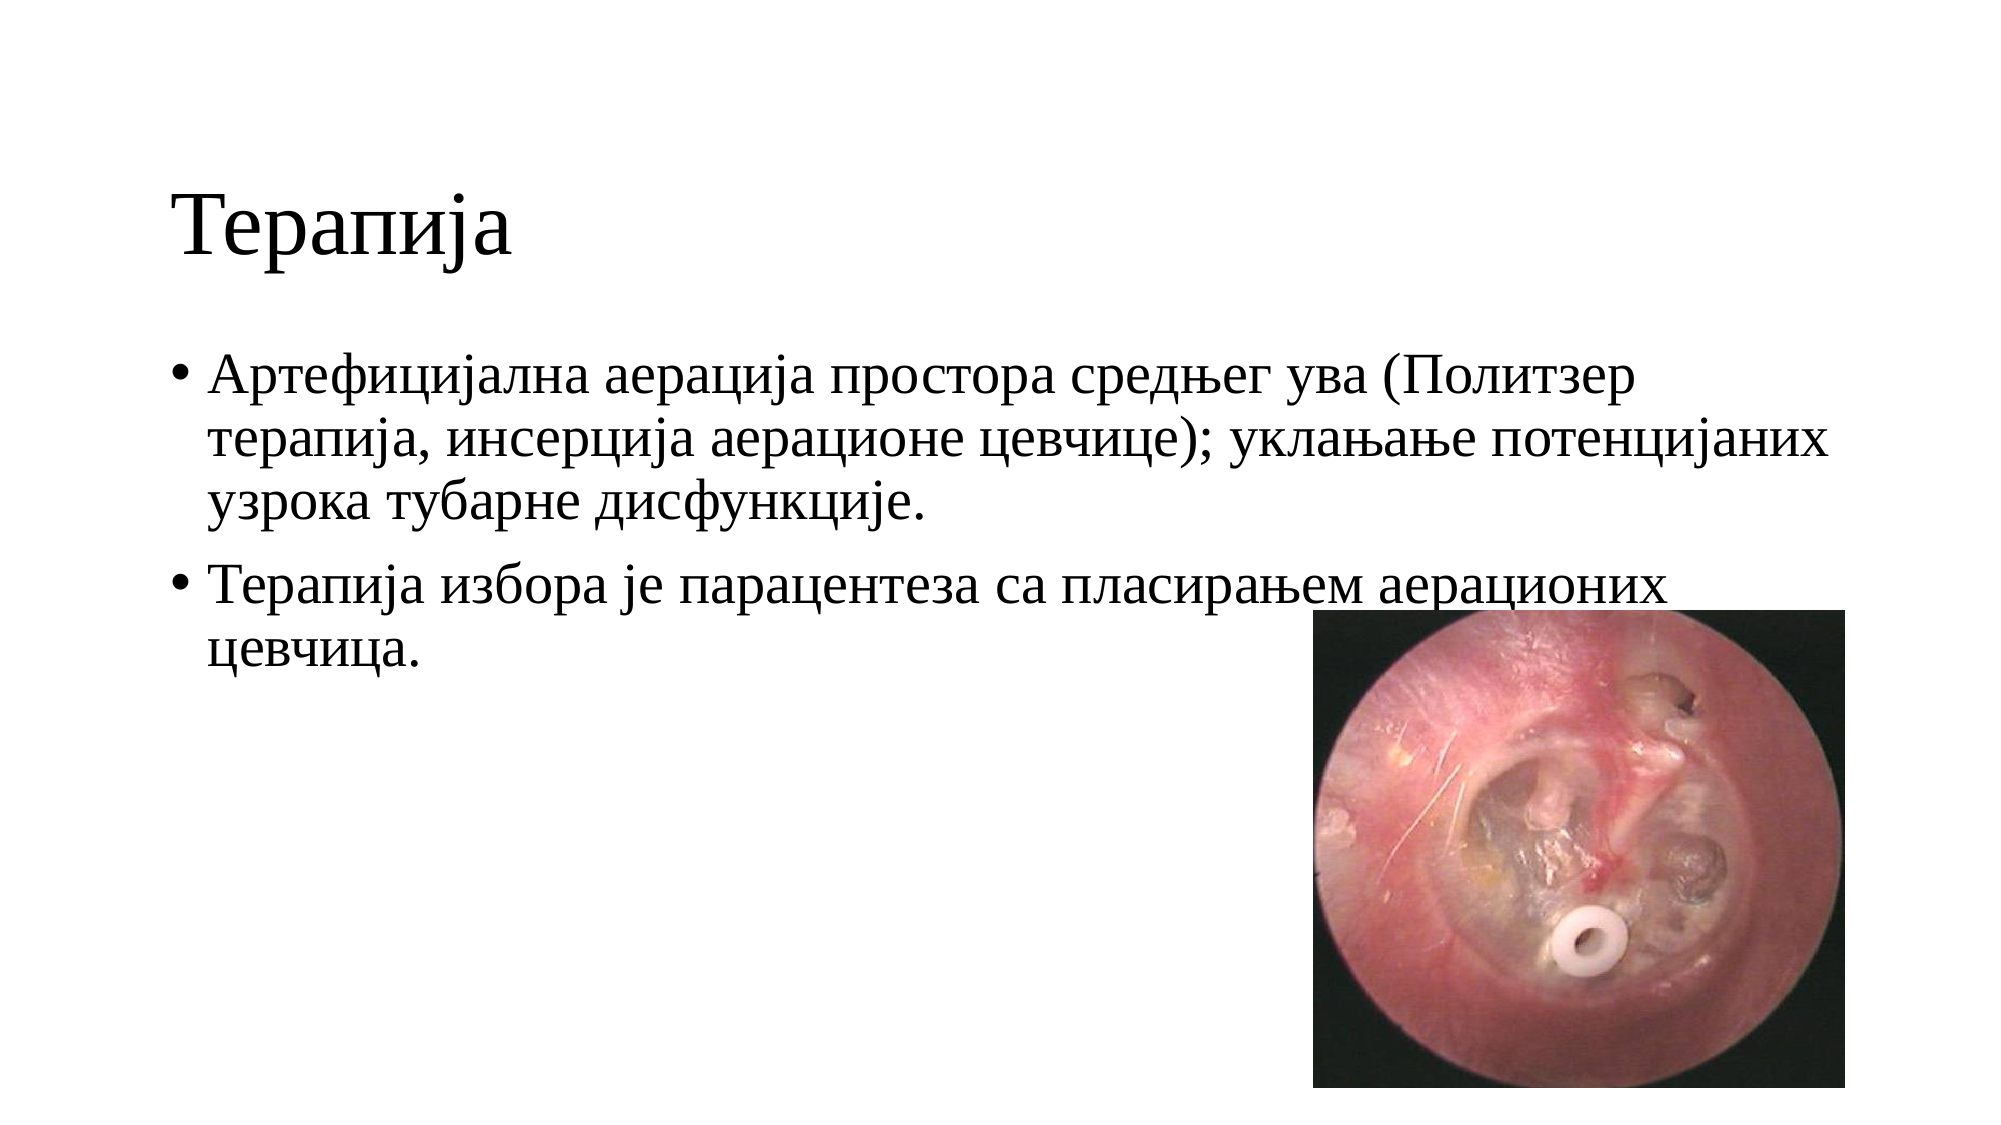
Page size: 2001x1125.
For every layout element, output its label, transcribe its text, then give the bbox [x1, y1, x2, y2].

list Терапија Артефицијална аерација простора средњег ува (Политзер терапија, инсерција аерационе цевчице); уклањање потенцијаних узрока тубарне дисфункције. Терапија избора је парацентеза са пласирањем аерационих цевчица. [155, 37, 1884, 1088]
picture [1313, 610, 1845, 1088]
